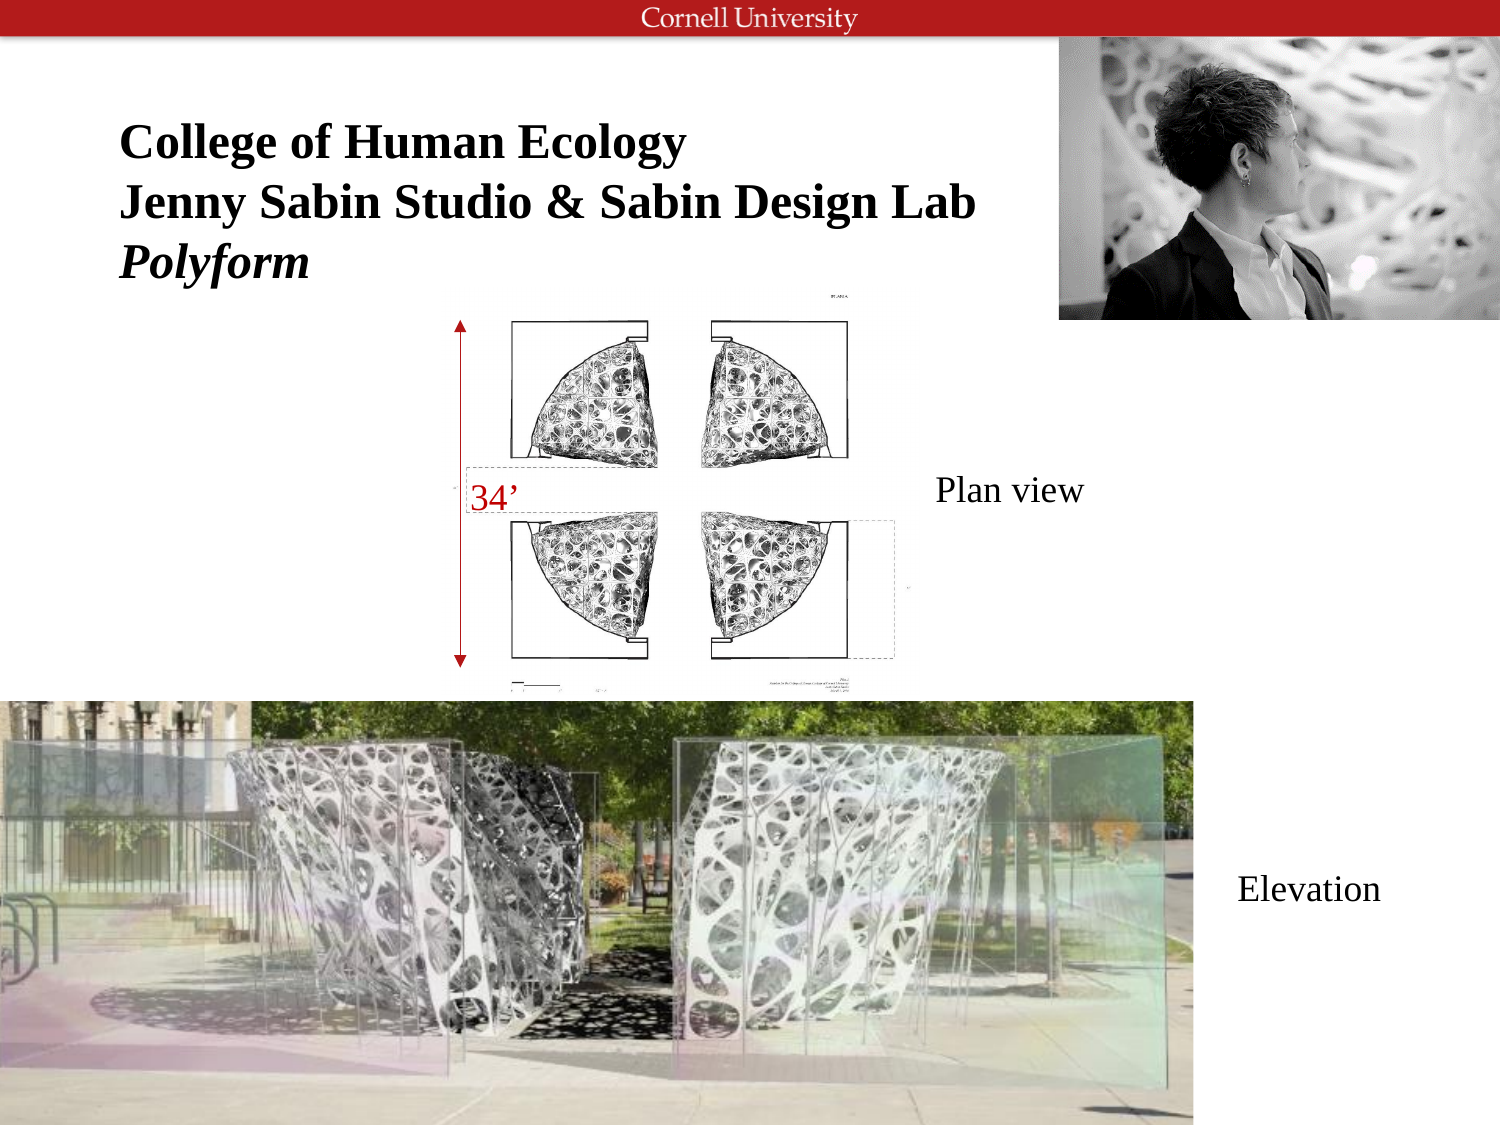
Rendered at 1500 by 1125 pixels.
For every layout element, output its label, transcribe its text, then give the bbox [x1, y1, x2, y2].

picture [1058, 37, 1500, 321]
picture [635, 0, 858, 60]
text_box Plan view [926, 457, 1100, 518]
text_box Elevation [1222, 856, 1397, 917]
text_box College of Human Ecology Jenny Sabin Studio & Sabin Design Lab Polyform [104, 101, 1053, 296]
picture [0, 701, 1194, 1125]
picture [440, 287, 921, 695]
